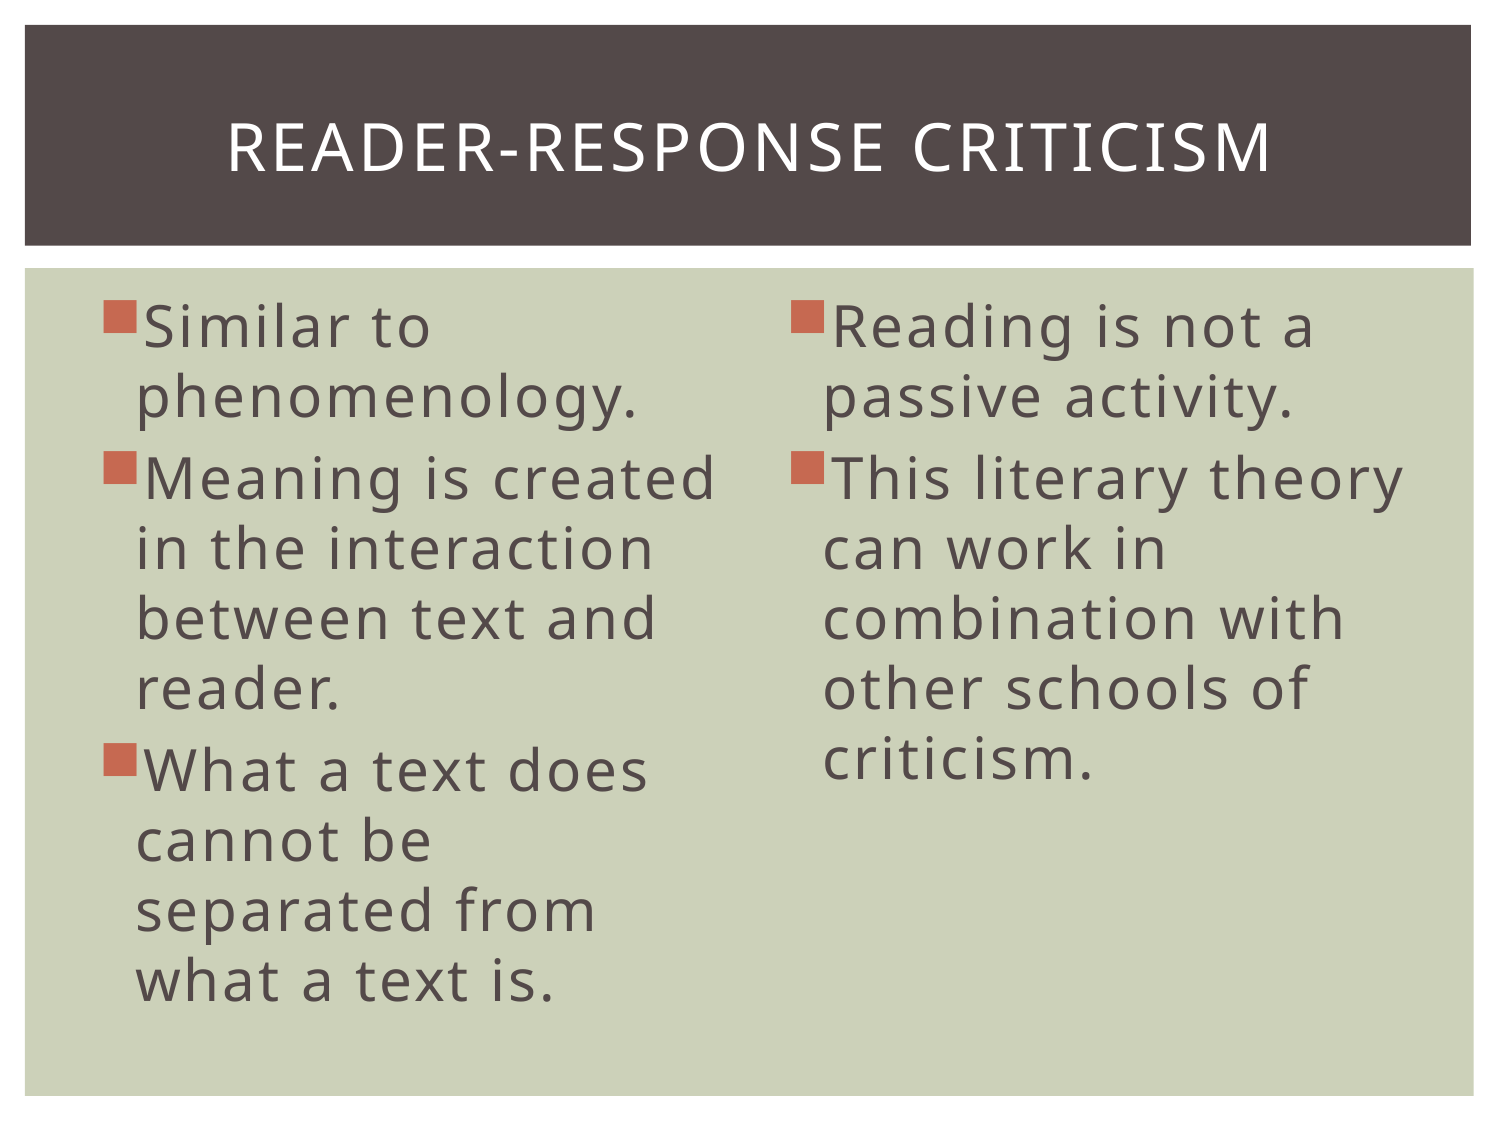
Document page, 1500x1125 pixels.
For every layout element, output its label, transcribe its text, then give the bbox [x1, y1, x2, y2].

list Reading is not a passive activity. This literary theory can work in combination with other schools of criticism. [762, 281, 1425, 1005]
list Similar to phenomenology. Meaning is created in the interaction between text and reader. What a text does cannot be separated from what a text is. [75, 281, 738, 1005]
title Reader-response criticism [62, 58, 1438, 232]
